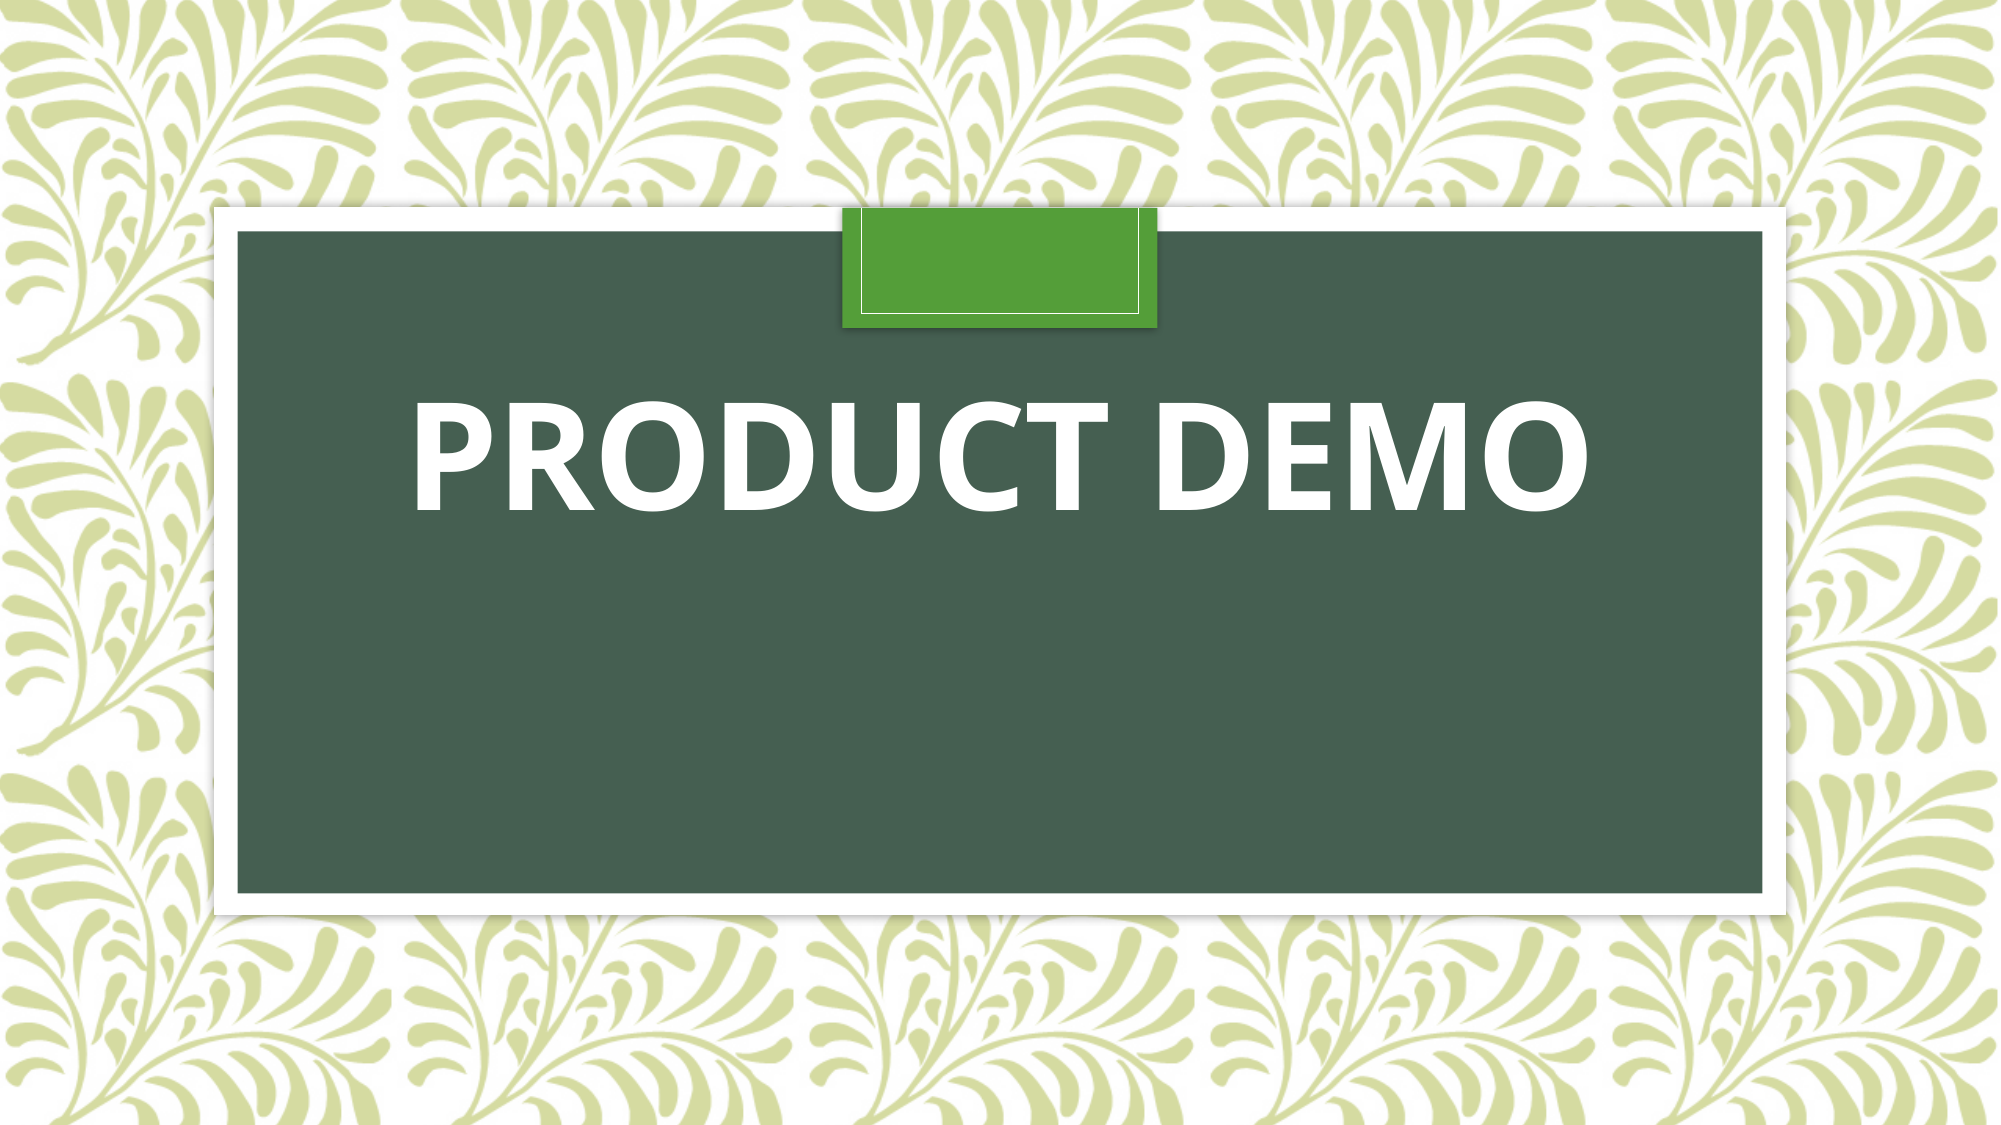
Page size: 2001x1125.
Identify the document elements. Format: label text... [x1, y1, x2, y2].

title Product Demo [256, 343, 1745, 769]
